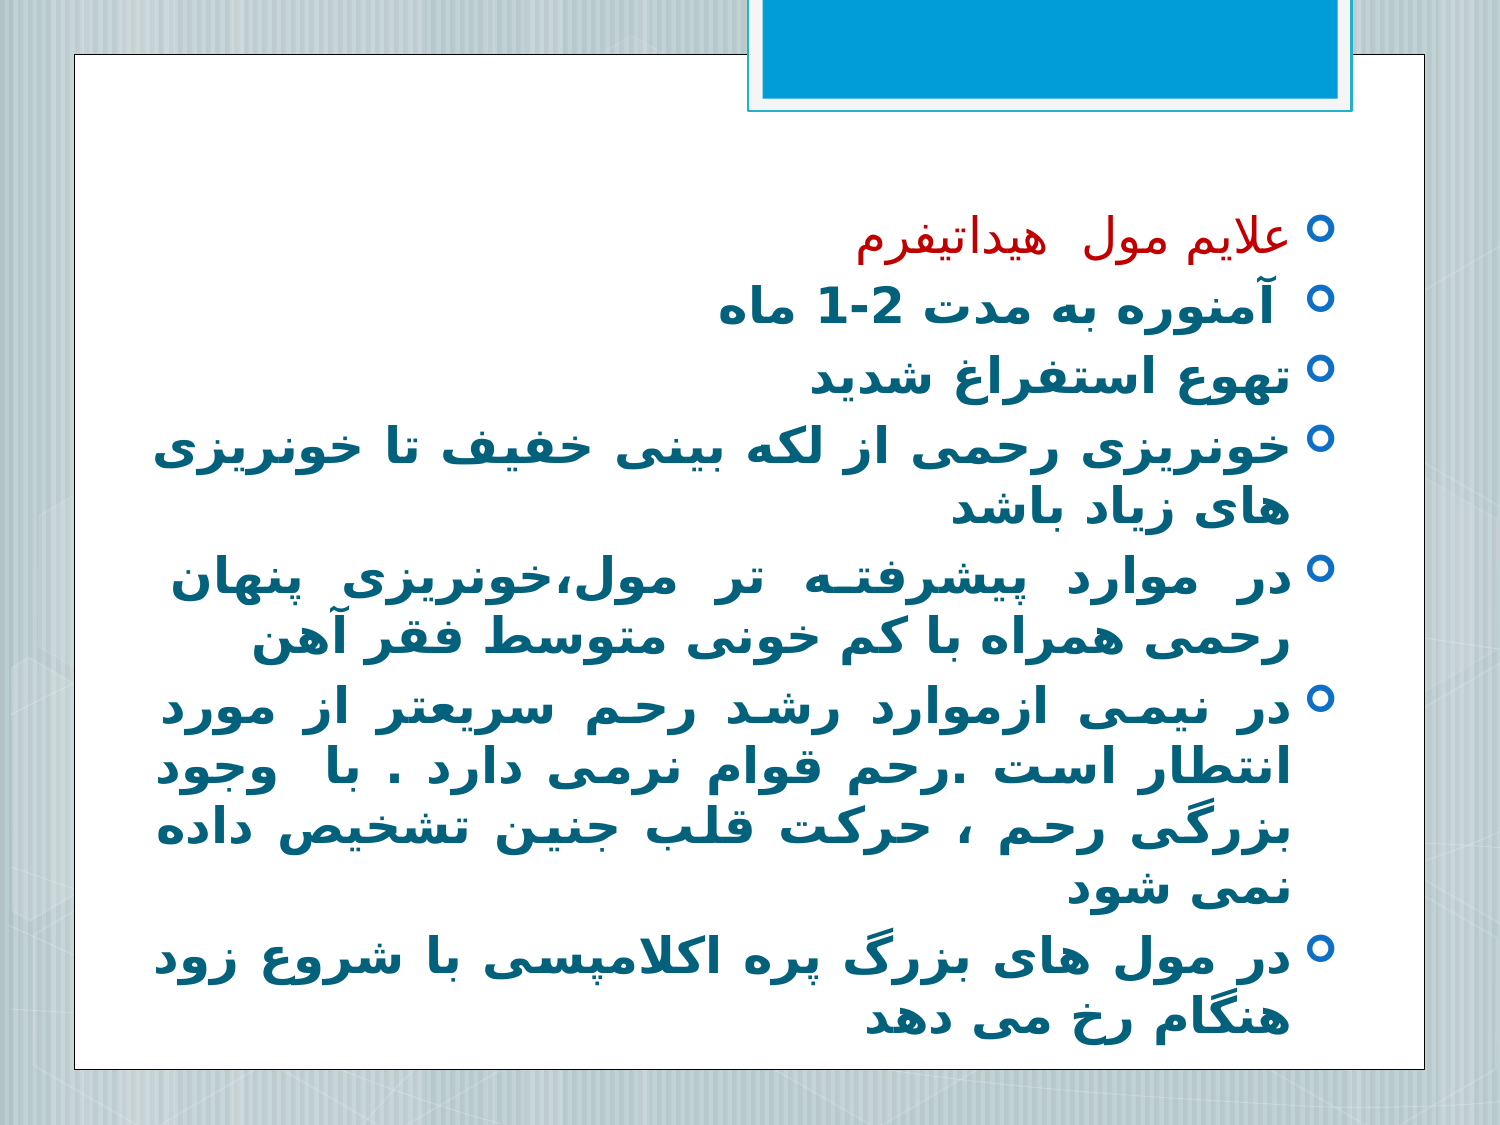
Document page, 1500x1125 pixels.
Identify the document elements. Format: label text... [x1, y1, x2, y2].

list علایم مول هیداتیفرم آمنوره به مدت 2-1 ماه تهوع استفراغ شدید خونریزی رحمی از لکه بینی خفیف تا خونریزی های زیاد باشد در موارد پیشرفته تر مول،خونریزی پنهان رحمی همراه با کم خونی متوسط فقر آهن در نیمی ازموارد رشد رحم سریعتر از مورد انتطار است .رحم قوام نرمی دارد . با وجود بزرگی رحم ، حرکت قلب جنین تشخیص داده نمی شود در مول های بزرگ پره اکلامپسی با شروع زود هنگام رخ می دهد [135, 196, 1365, 988]
